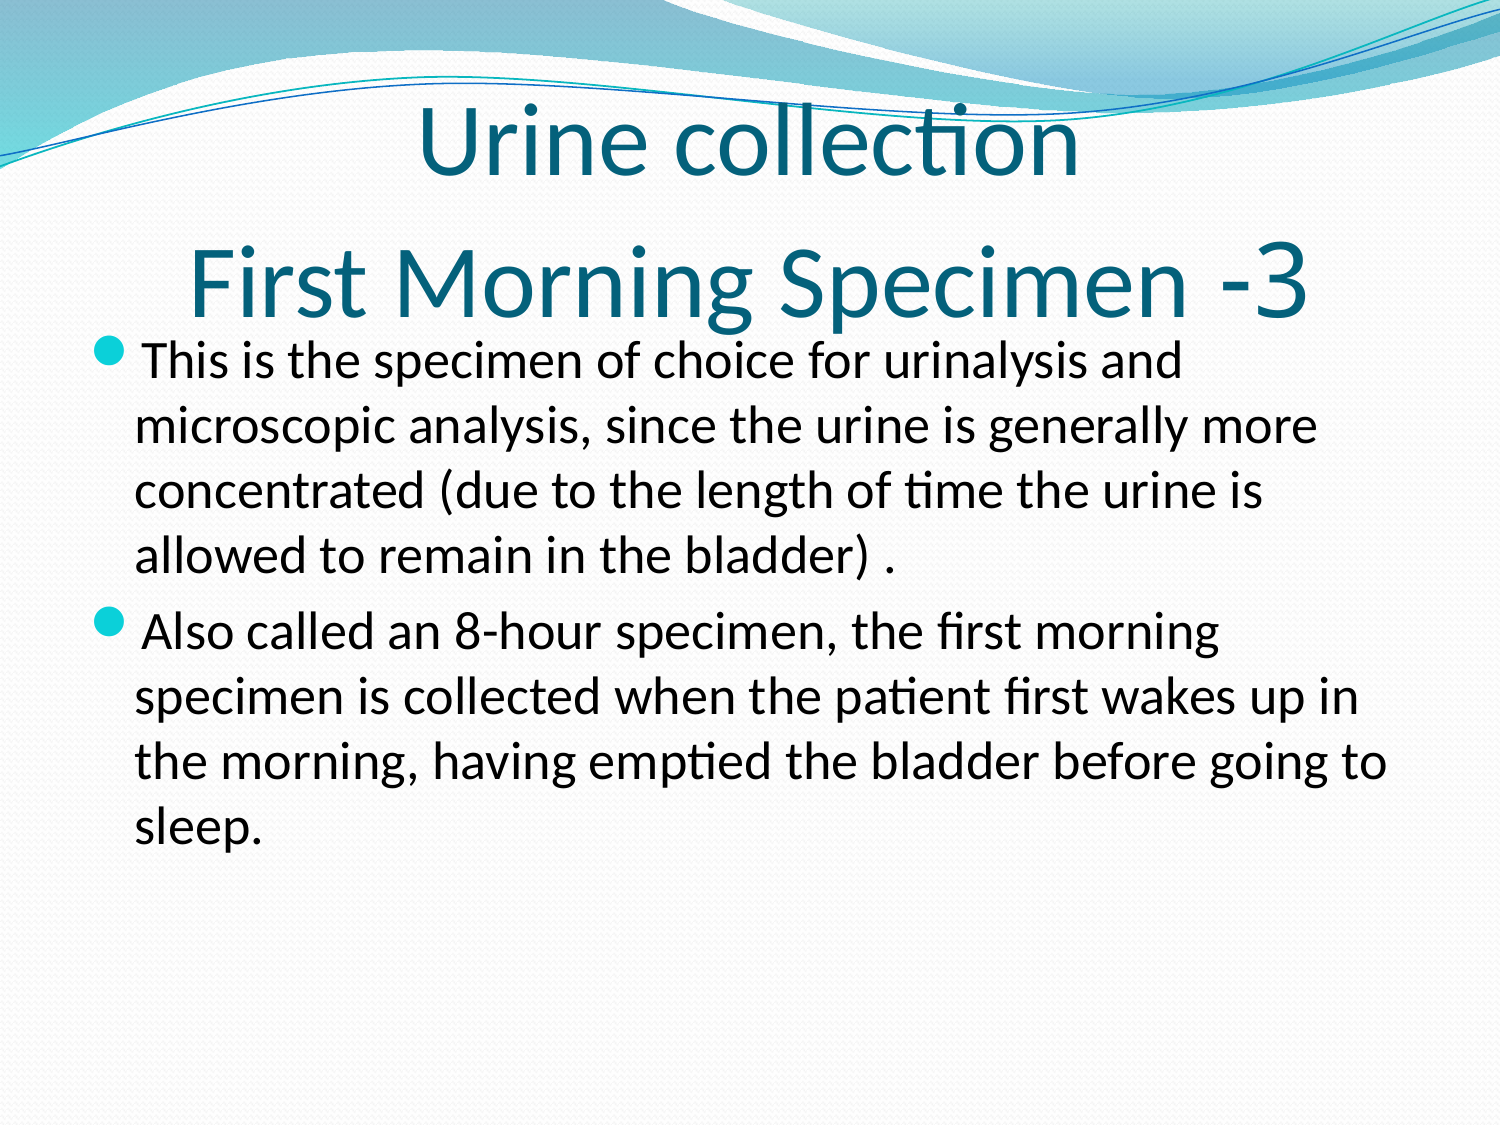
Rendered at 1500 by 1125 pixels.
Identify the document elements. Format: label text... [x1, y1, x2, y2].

text_box 3- First Morning Specimen [74, 150, 1425, 339]
title Urine collection [75, 8, 1425, 150]
list This is the specimen of choice for urinalysis and microscopic analysis, since the urine is generally more concentrated (due to the length of time the urine is allowed to remain in the bladder) . Also called an 8-hour specimen, the first morning specimen is collected when the patient first wakes up in the morning, having emptied the bladder before going to sleep. [75, 339, 1425, 1038]
